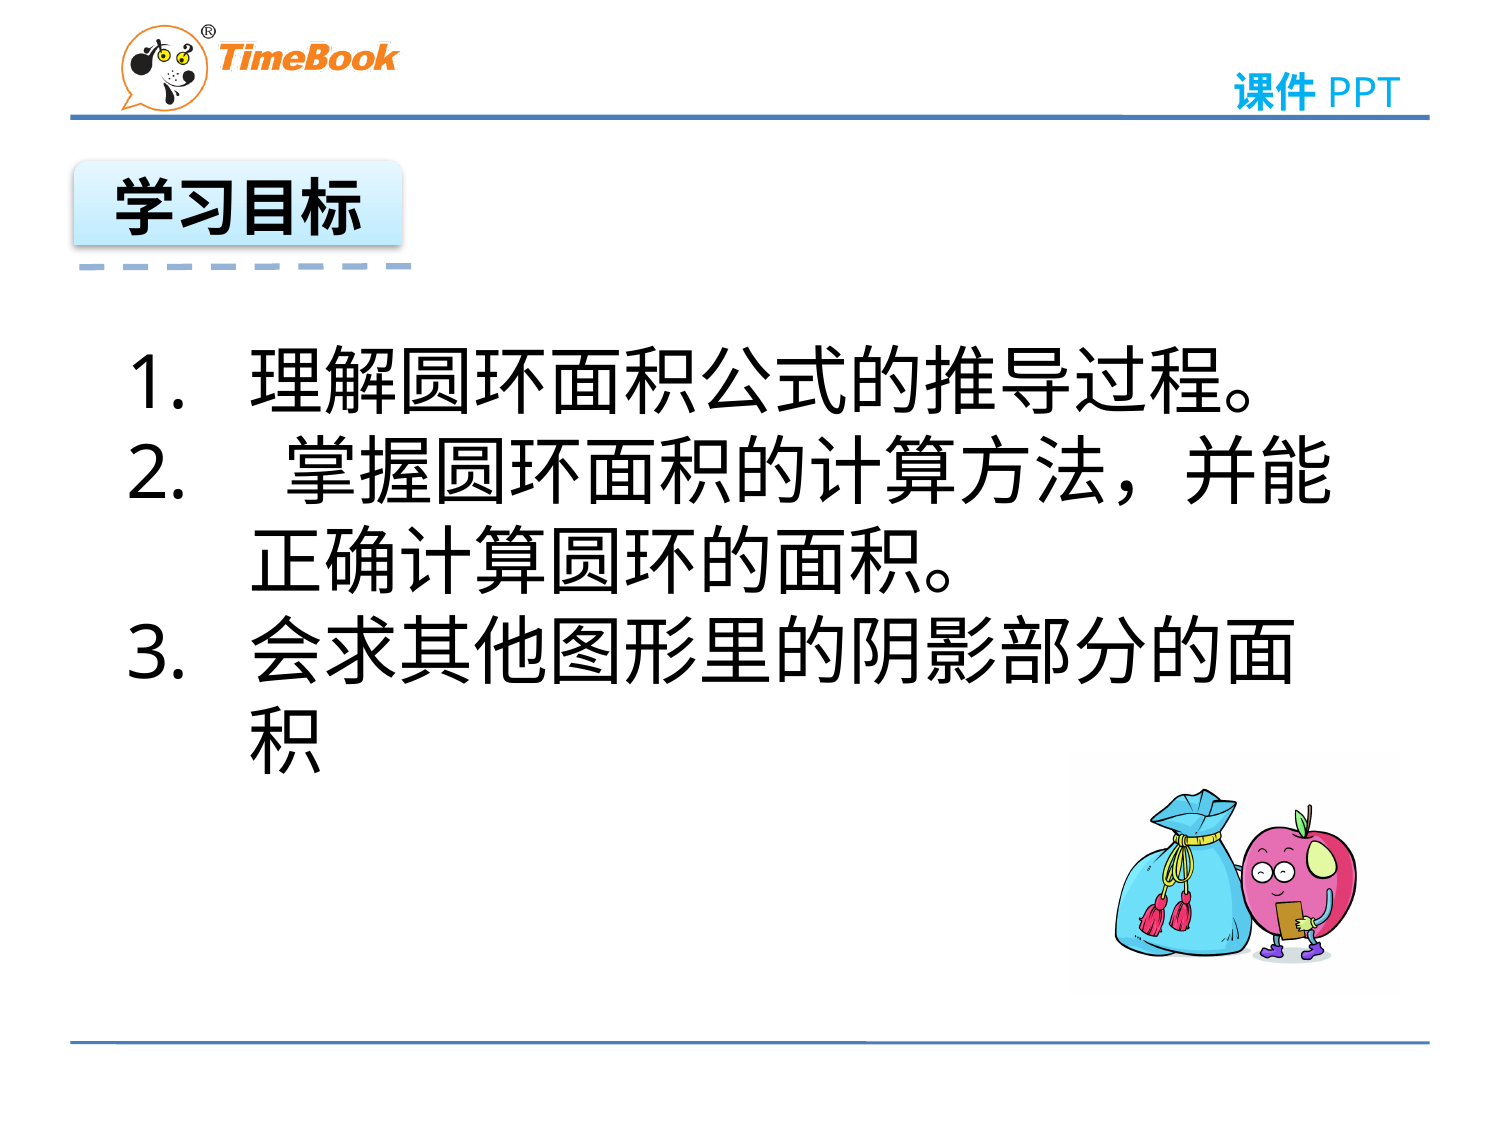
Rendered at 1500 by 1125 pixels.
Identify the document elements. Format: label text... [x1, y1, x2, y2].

text_box 学习目标 [73, 160, 404, 247]
picture [118, 22, 408, 113]
text_box 理解圆环面积公式的推导过程。 掌握圆环面积的计算方法，并能正确计算圆环的面积。 会求其他图形里的阴影部分的面积 [112, 326, 1365, 791]
picture [1068, 751, 1400, 996]
